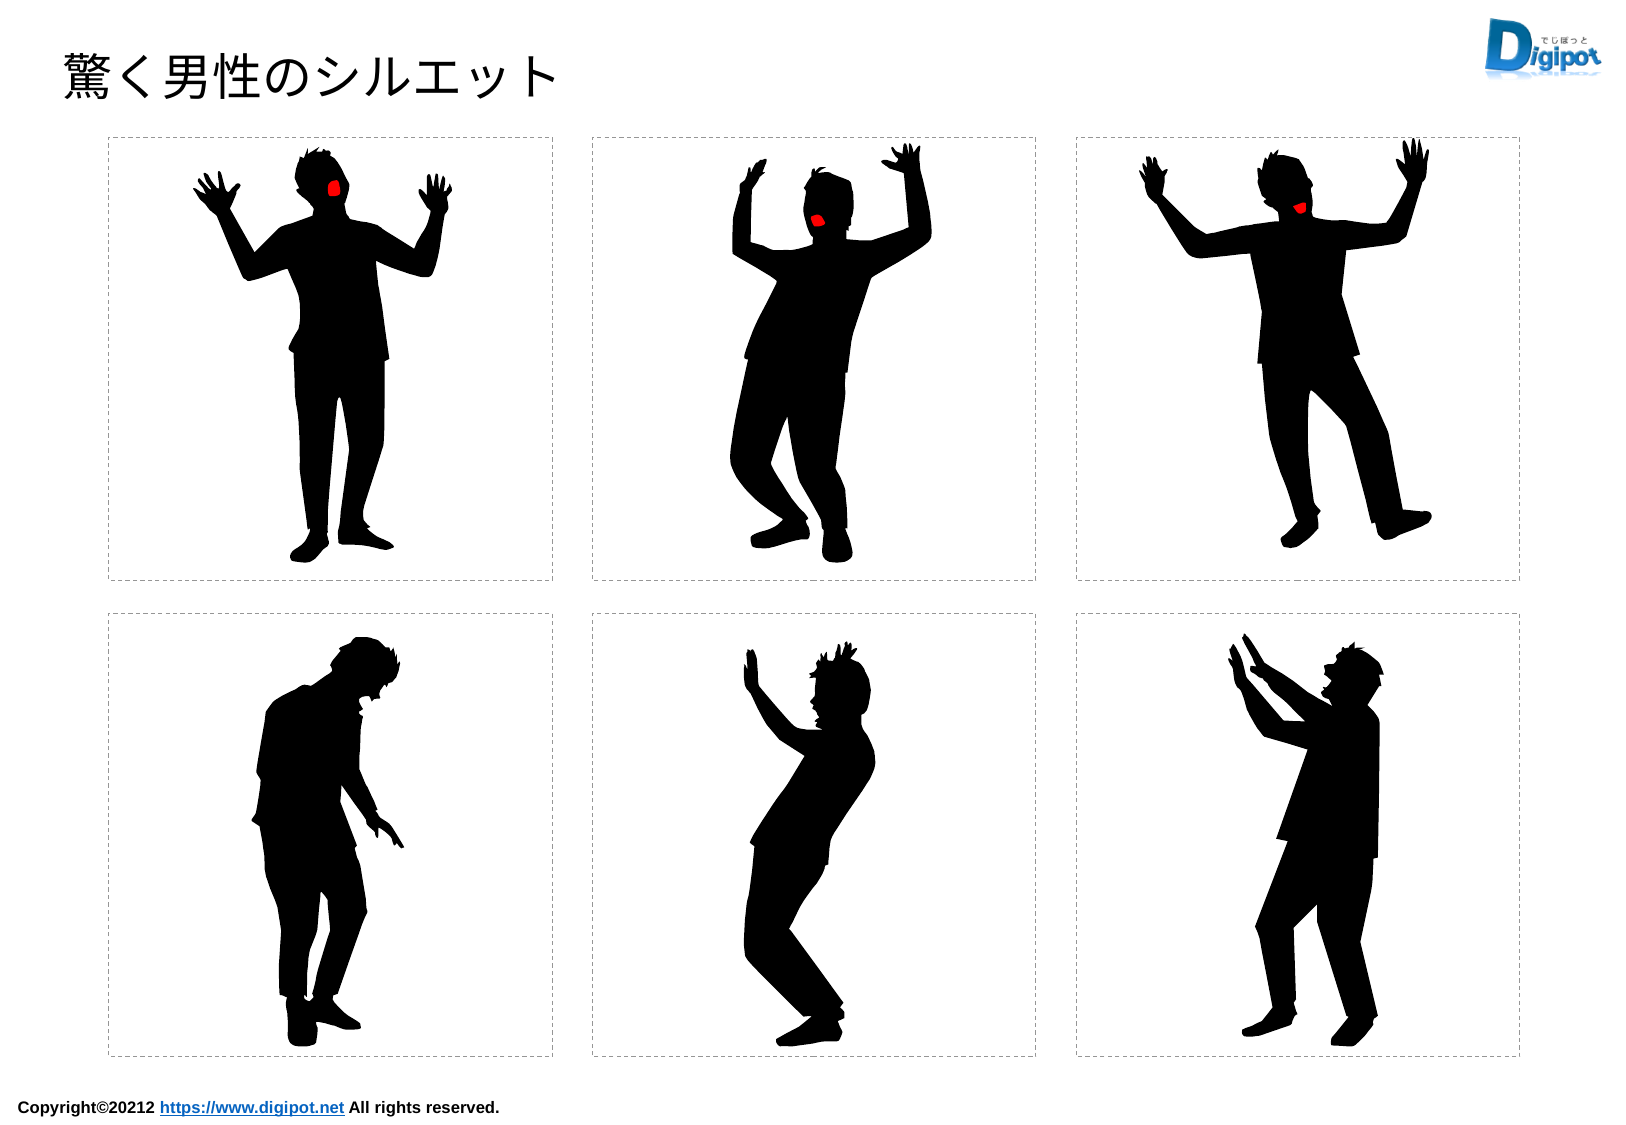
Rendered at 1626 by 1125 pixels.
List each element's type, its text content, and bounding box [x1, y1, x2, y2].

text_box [730, 143, 932, 563]
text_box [193, 146, 452, 563]
text_box [251, 637, 405, 1047]
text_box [1138, 137, 1432, 549]
text_box 驚く男性のシルエット [47, 38, 578, 113]
picture [1485, 18, 1602, 82]
text_box [1228, 633, 1384, 1047]
text_box [743, 641, 876, 1047]
